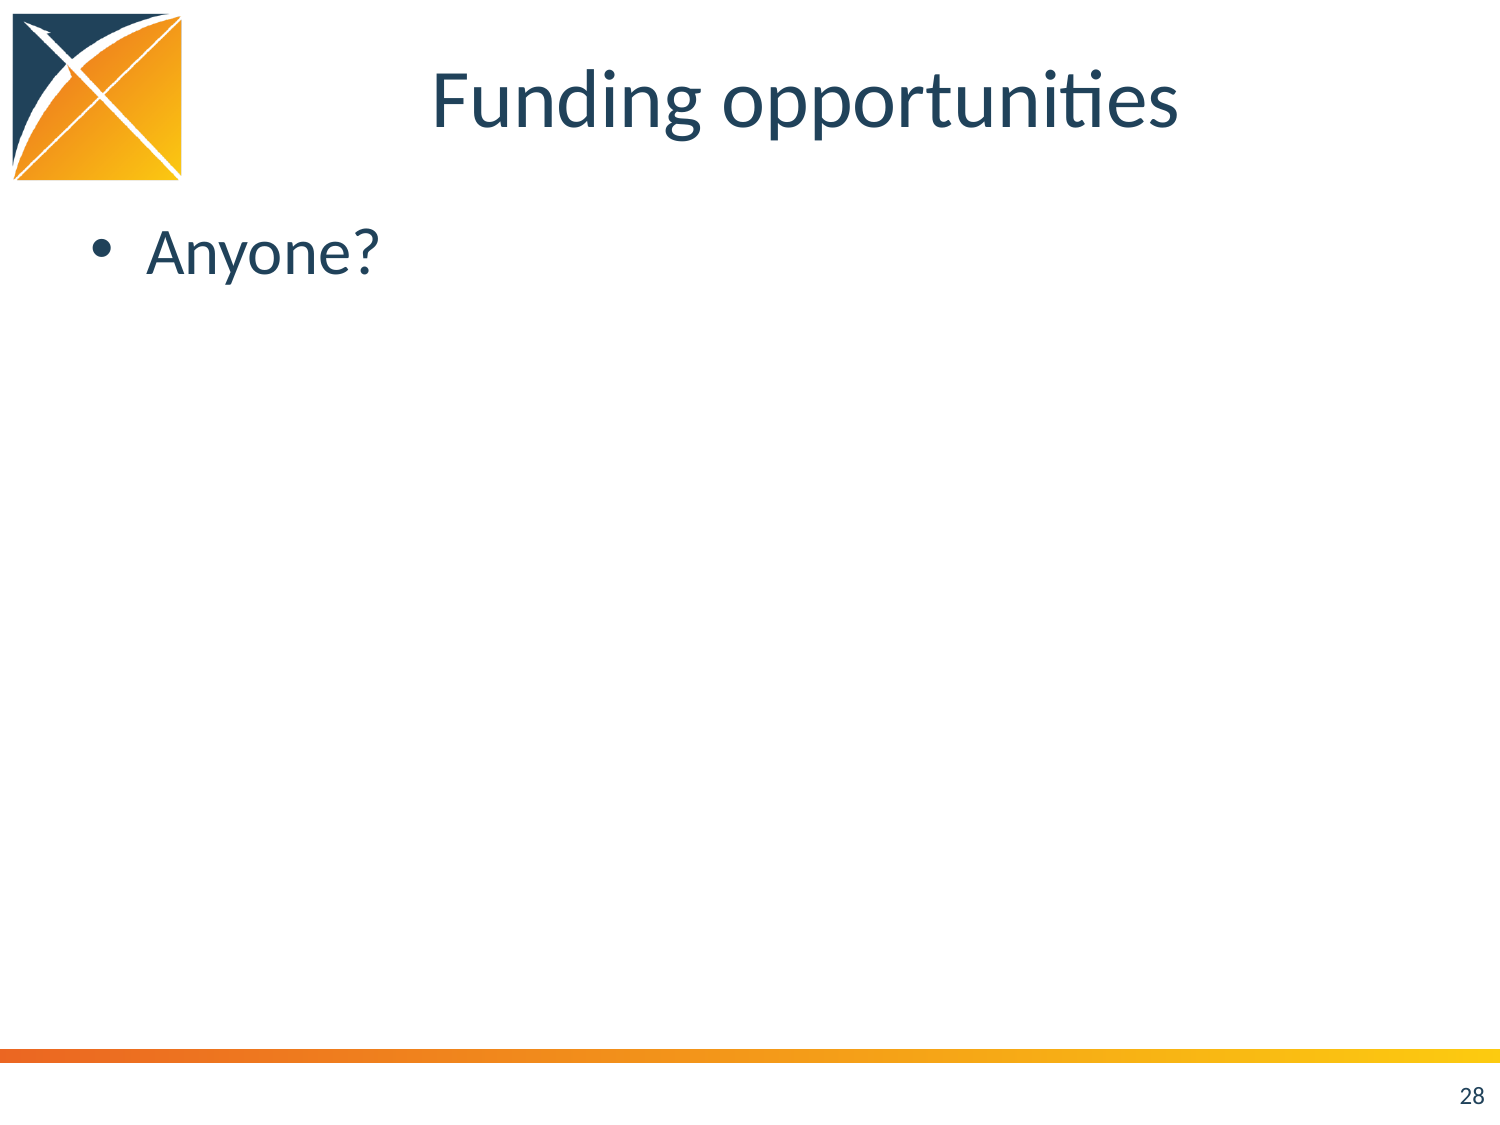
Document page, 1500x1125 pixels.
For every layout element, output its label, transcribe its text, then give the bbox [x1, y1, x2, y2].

picture [0, 0, 206, 200]
title Funding opportunities [187, 24, 1425, 163]
slide_number 28 [1149, 1065, 1500, 1125]
list Anyone? [75, 200, 1425, 1005]
